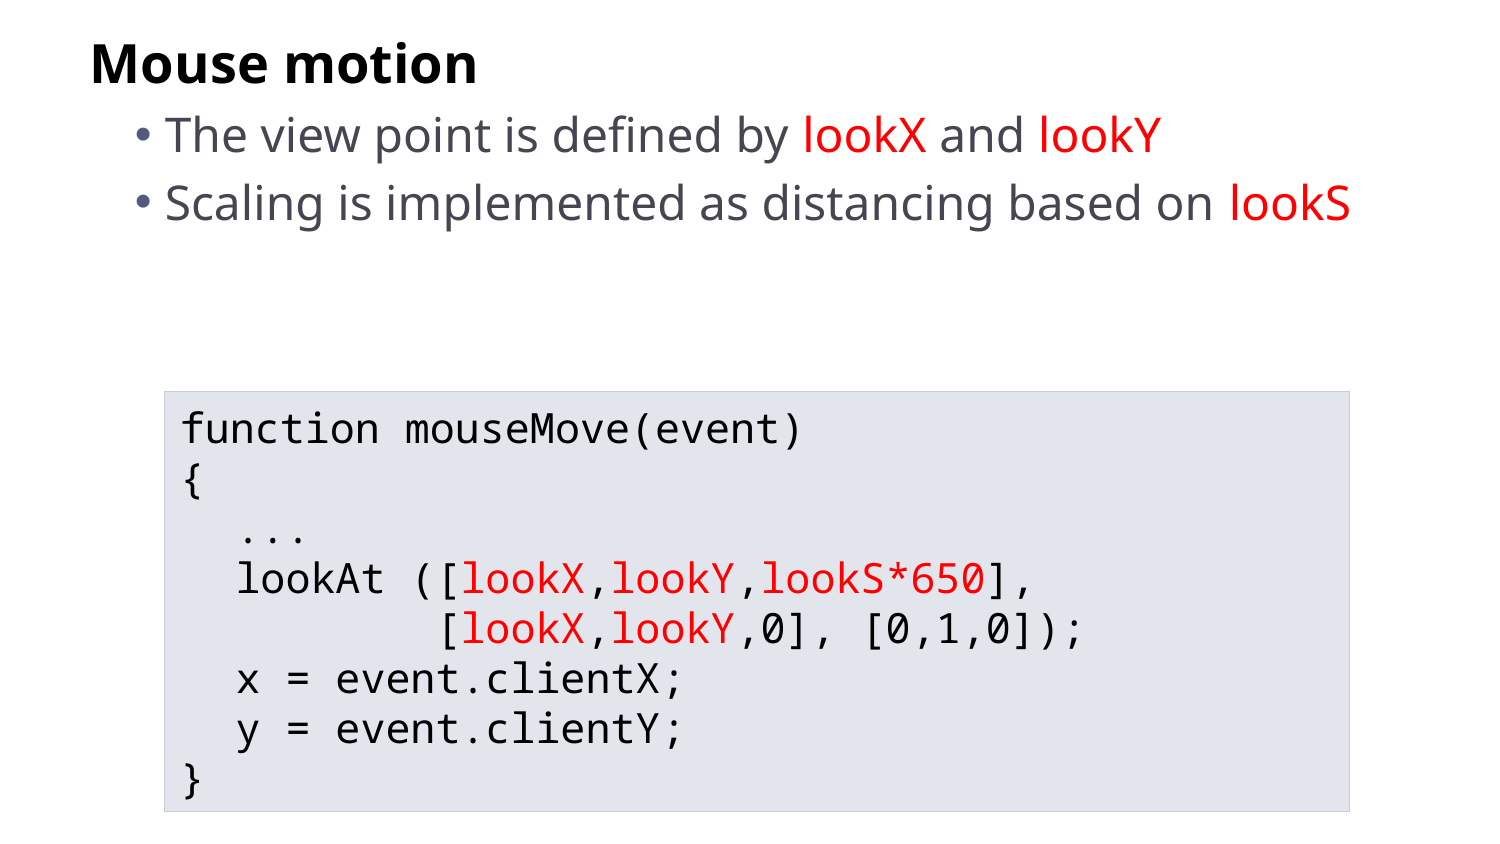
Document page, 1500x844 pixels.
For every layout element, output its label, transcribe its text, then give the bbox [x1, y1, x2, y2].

list Mouse motion The view point is defined by lookX and lookY Scaling is implemented as distancing based on lookS [75, 21, 1475, 835]
text_box function mouseMove(event) { ... lookAt ([lookX,lookY,lookS*650], [lookX,lookY,0], [0,1,0]); x = event.clientX; y = event.clientY; } [164, 391, 1350, 812]
